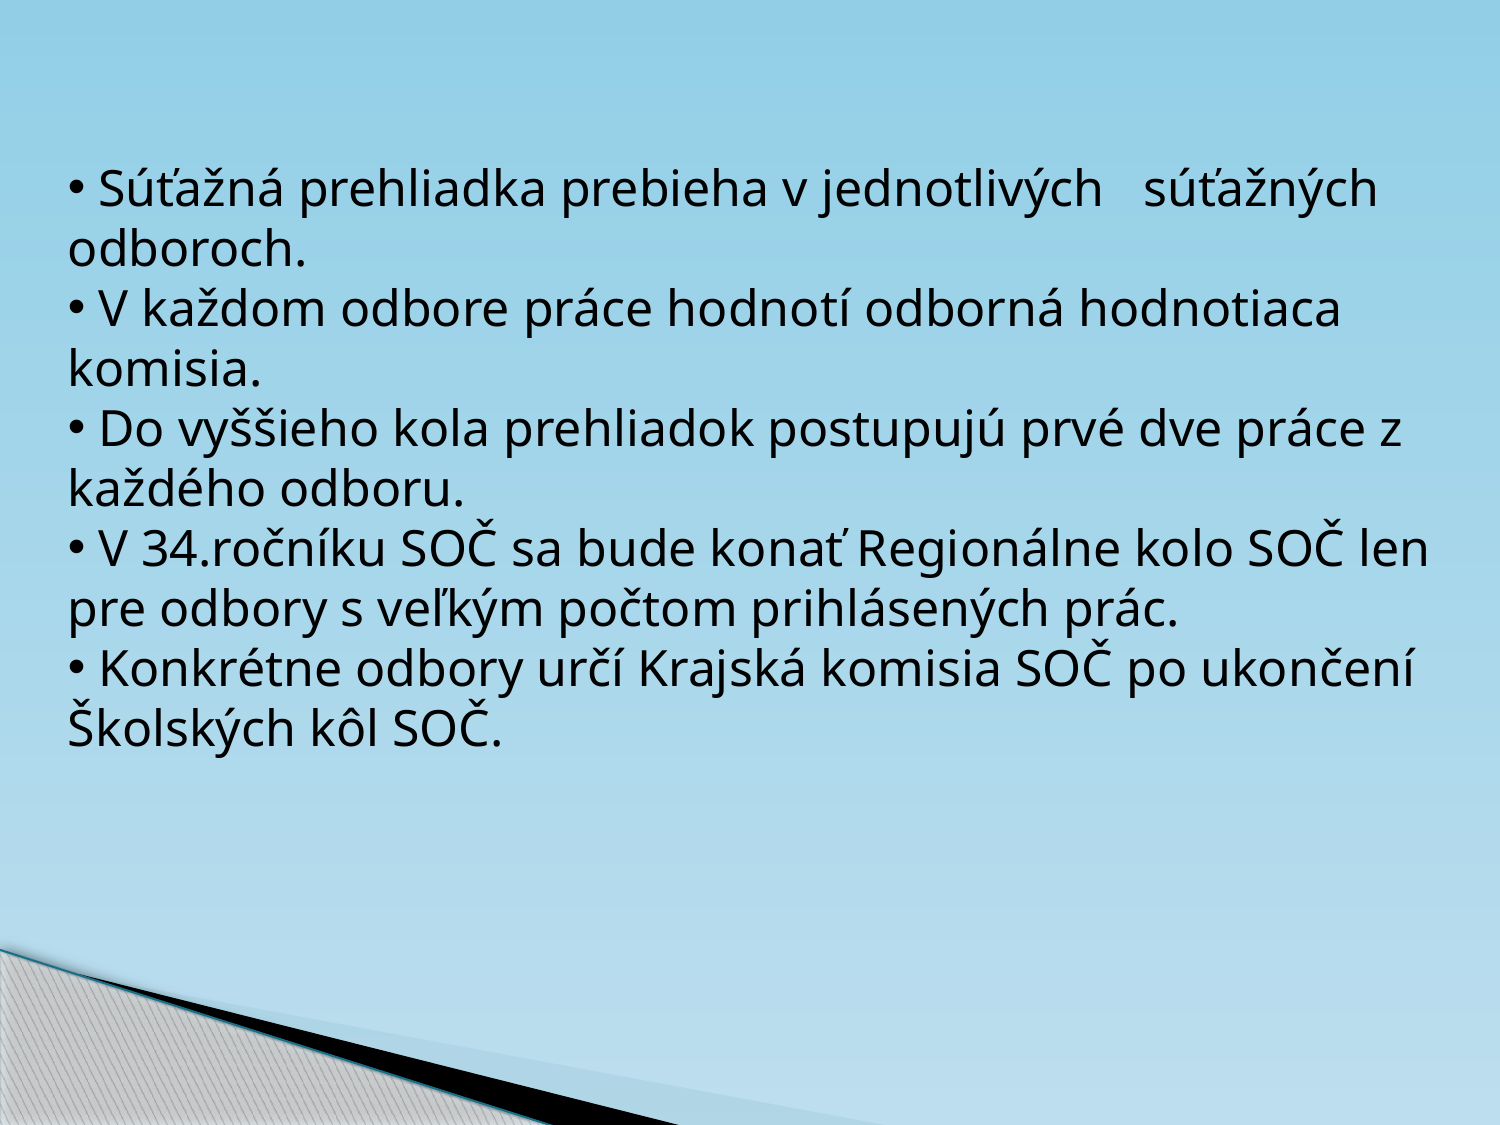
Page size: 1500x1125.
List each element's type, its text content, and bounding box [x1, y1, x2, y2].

text_box Súťažná prehliadka prebieha v jednotlivých súťažných odboroch. V každom odbore práce hodnotí odborná hodnotiaca komisia. Do vyššieho kola prehliadok postupujú prvé dve práce z každého odboru. V 34.ročníku SOČ sa bude konať Regionálne kolo SOČ len pre odbory s veľkým počtom prihlásených prác. Konkrétne odbory určí Krajská komisia SOČ po ukončení Školských kôl SOČ. [53, 148, 1447, 764]
